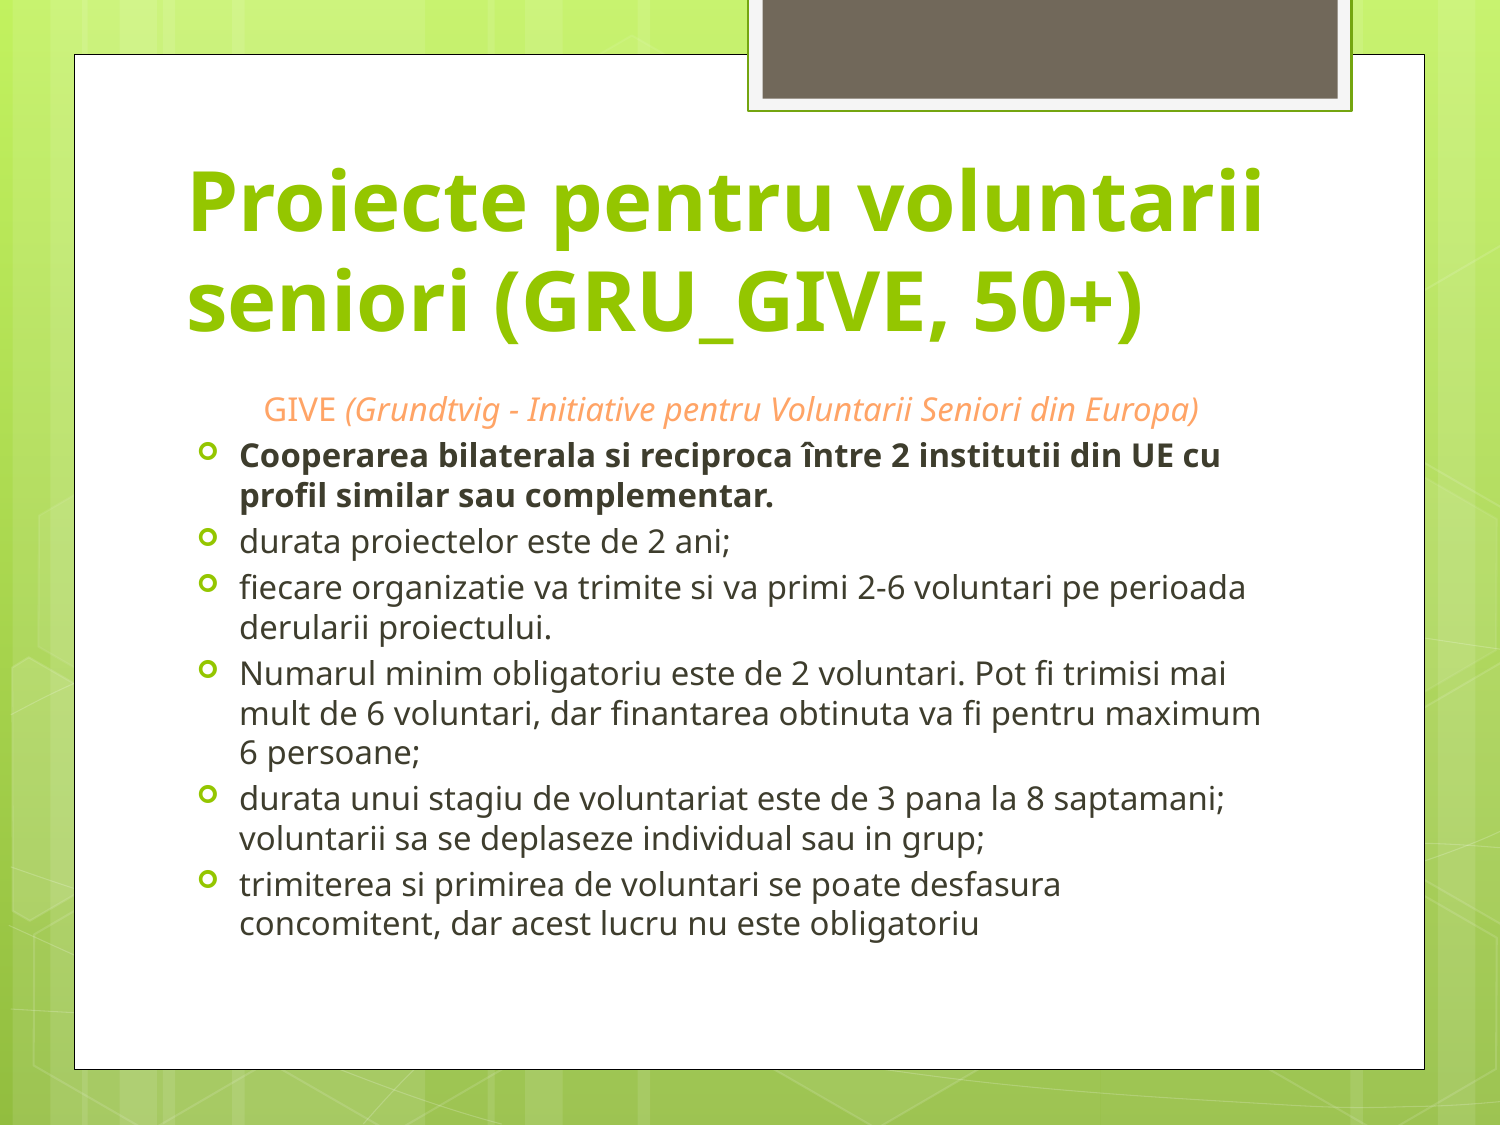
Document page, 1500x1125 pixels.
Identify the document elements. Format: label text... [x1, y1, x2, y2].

list GIVE (Grundtvig - Initiative pentru Voluntarii Seniori din Europa) Cooperarea bilaterala si reciproca între 2 institutii din UE cu profil similar sau complementar. durata proiectelor este de 2 ani; fiecare organizatie va trimite si va primi 2-6 voluntari pe perioada derularii proiectului. Numarul minim obligatoriu este de 2 voluntari. Pot fi trimisi mai mult de 6 voluntari, dar finantarea obtinuta va fi pentru maximum 6 persoane; durata unui stagiu de voluntariat este de 3 pana la 8 saptamani; voluntarii sa se deplaseze individual sau in grup; trimiterea si primirea de voluntari se poate desfasura concomitent, dar acest lucru nu este obligatoriu [171, 381, 1283, 957]
title Proiecte pentru voluntarii seniori (GRU_GIVE, 50+) [171, 168, 1324, 357]
